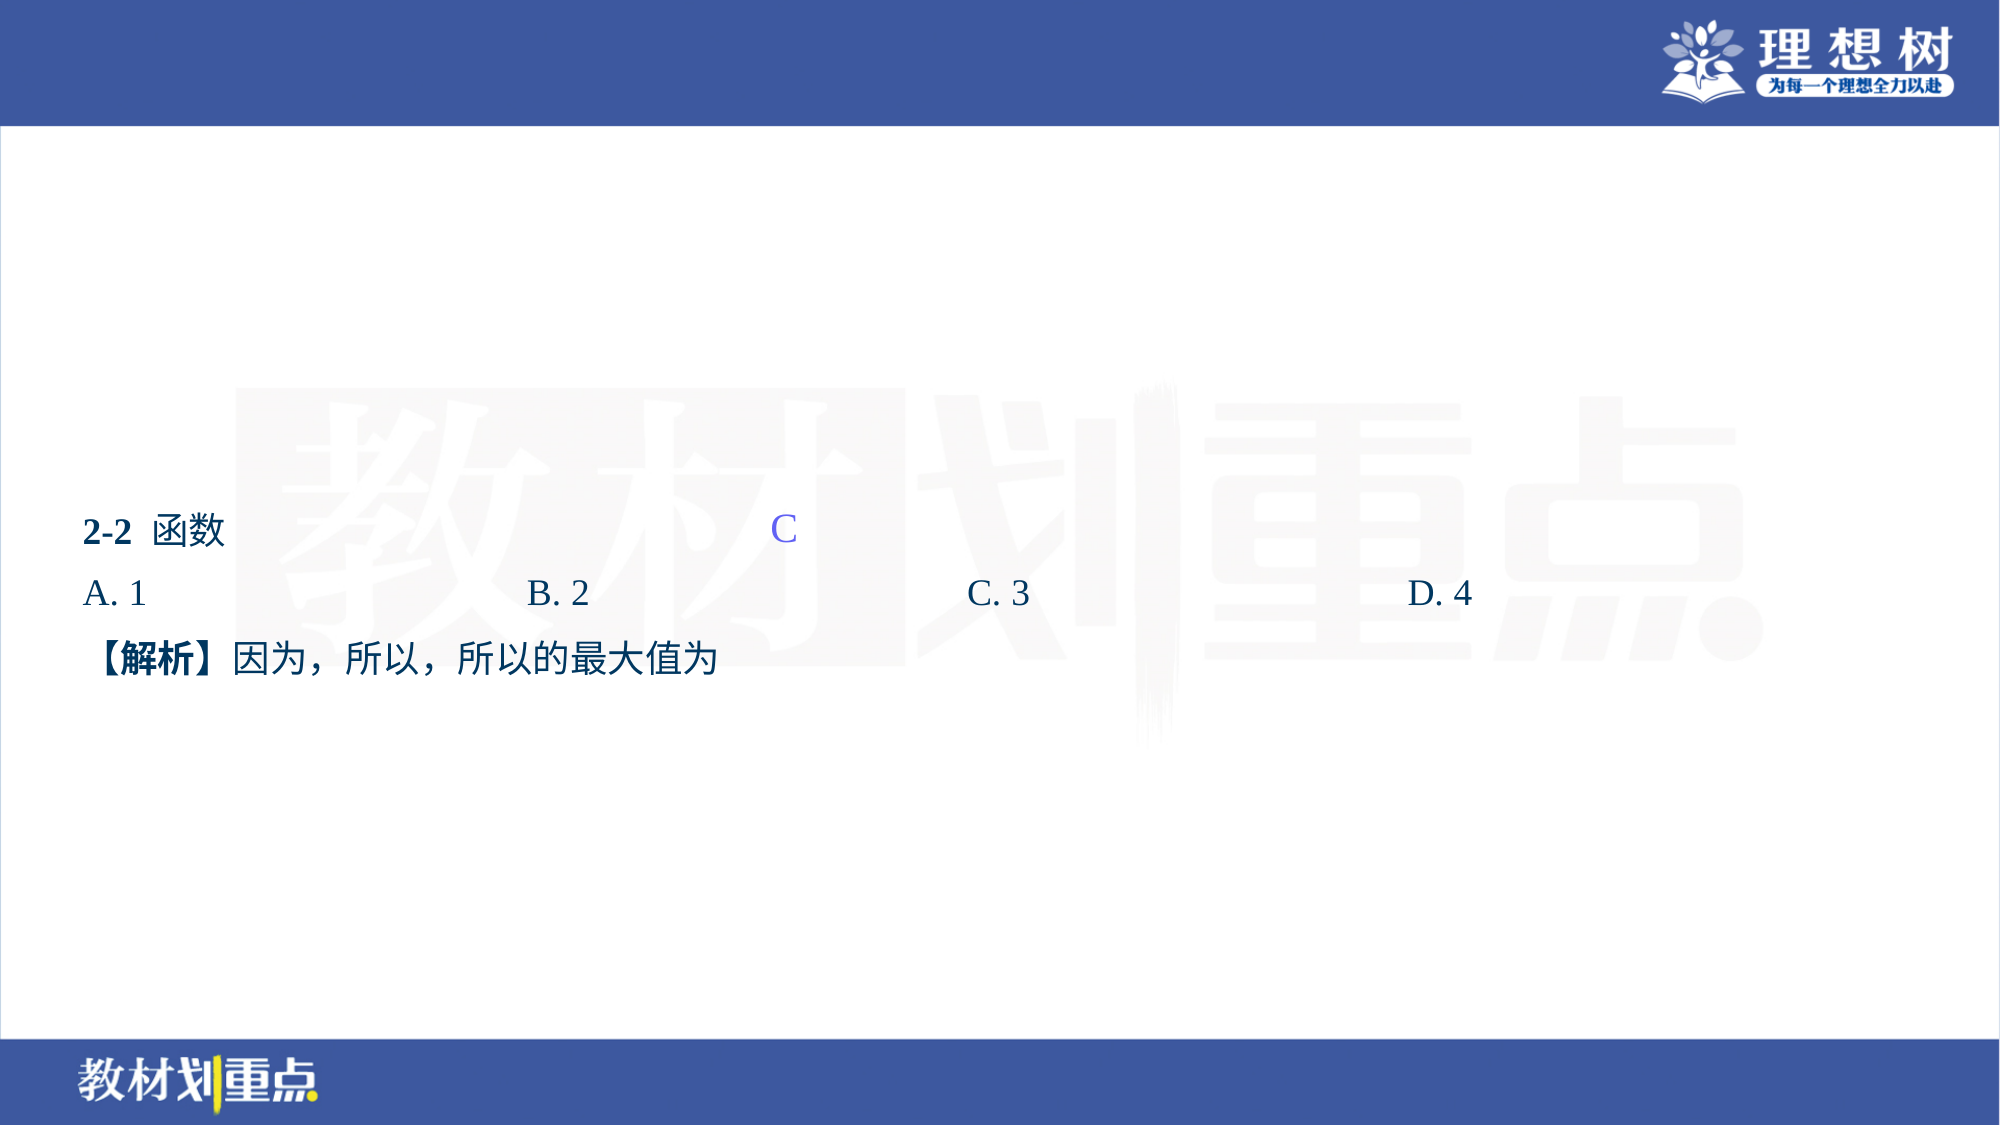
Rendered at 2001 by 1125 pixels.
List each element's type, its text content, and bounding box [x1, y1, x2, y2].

picture [0, 0, 2000, 1125]
text_box C [755, 499, 814, 546]
text_box A. 1 B. 2 C. 3 D. 4 [82, 546, 1817, 606]
